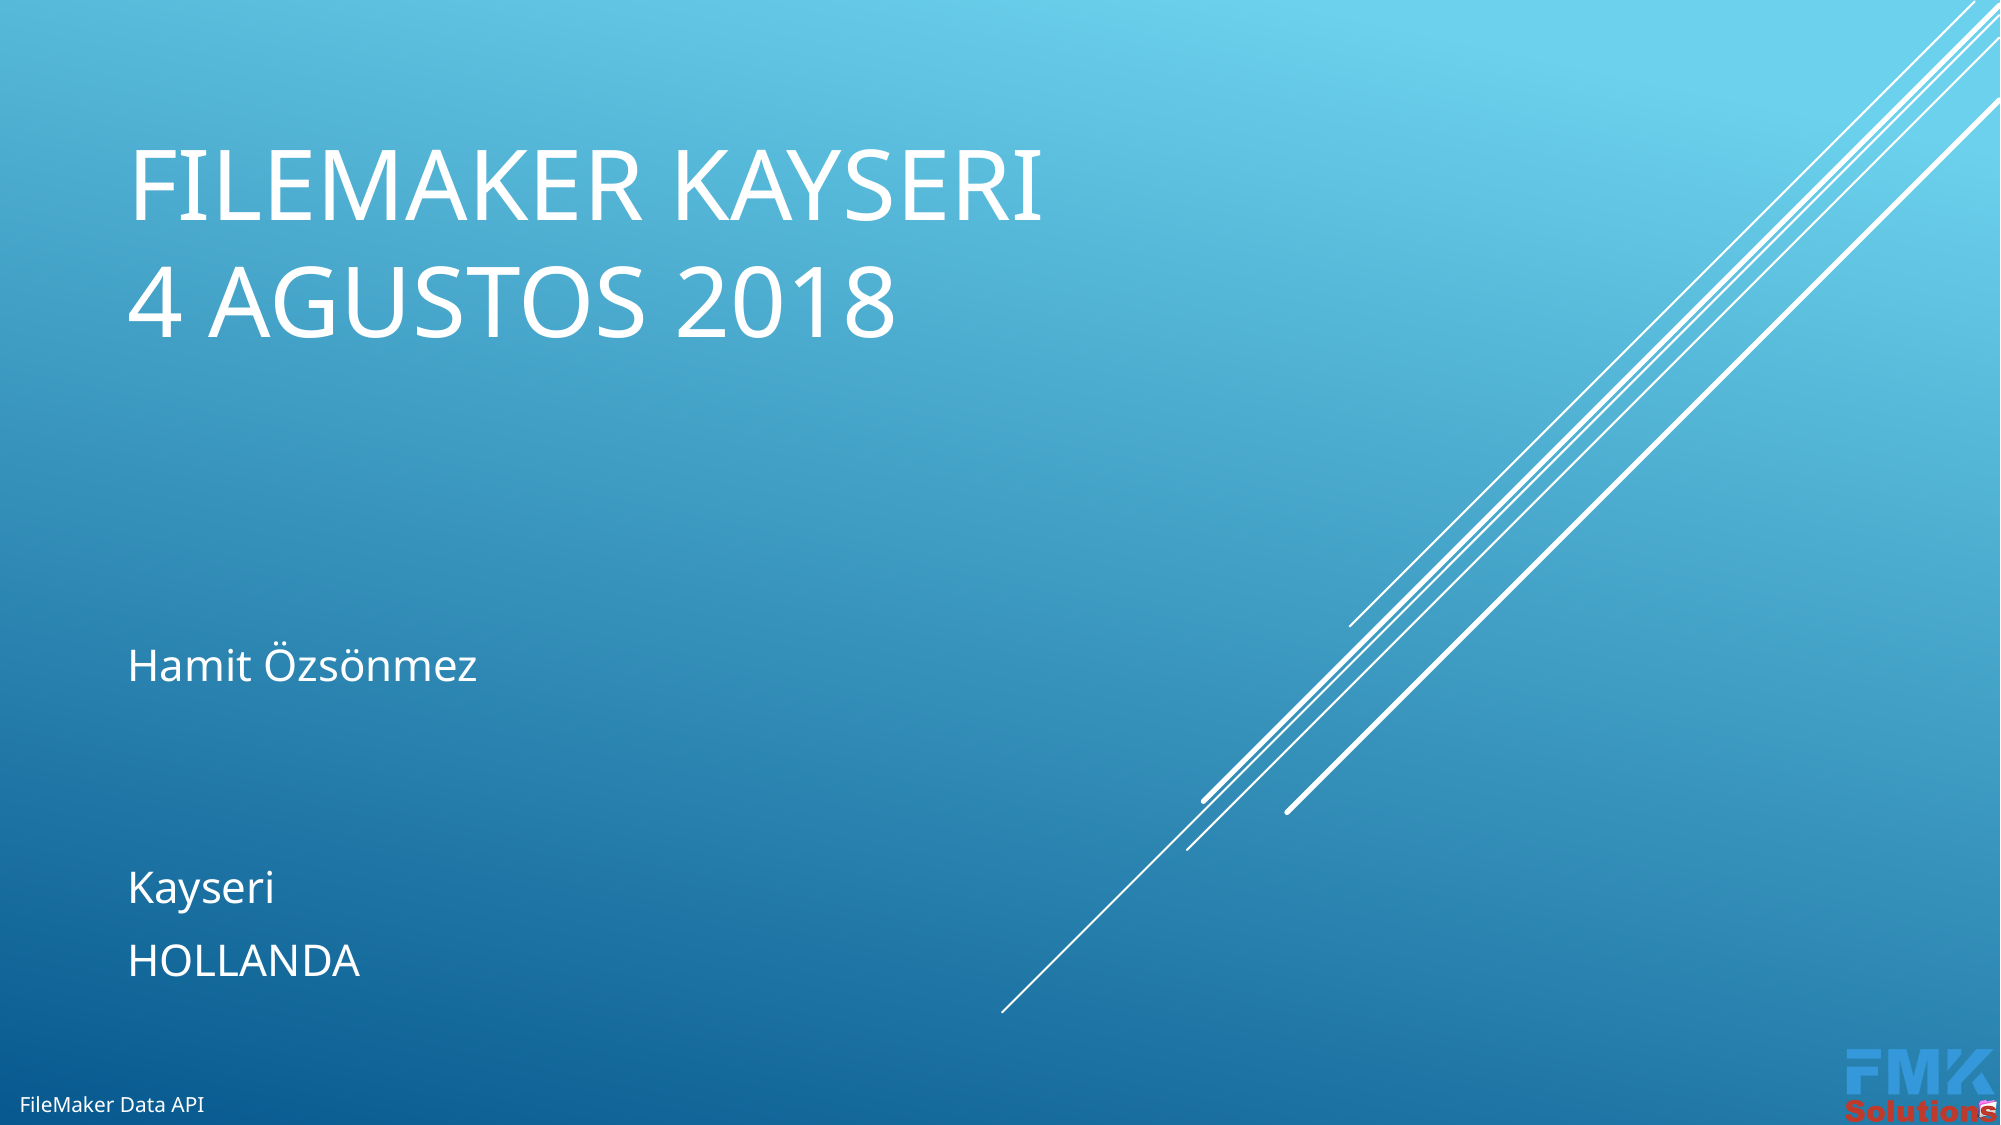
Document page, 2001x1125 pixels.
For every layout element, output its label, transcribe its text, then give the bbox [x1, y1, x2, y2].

text_box FileMaker Data API [4, 1084, 220, 1125]
picture [1840, 1046, 2000, 1125]
subtitle Hamit Özsönmez Kayseri HOLLANDA [112, 630, 1163, 1034]
title Filemaker Kayseri 4 agustos 2018 [112, 112, 1425, 600]
